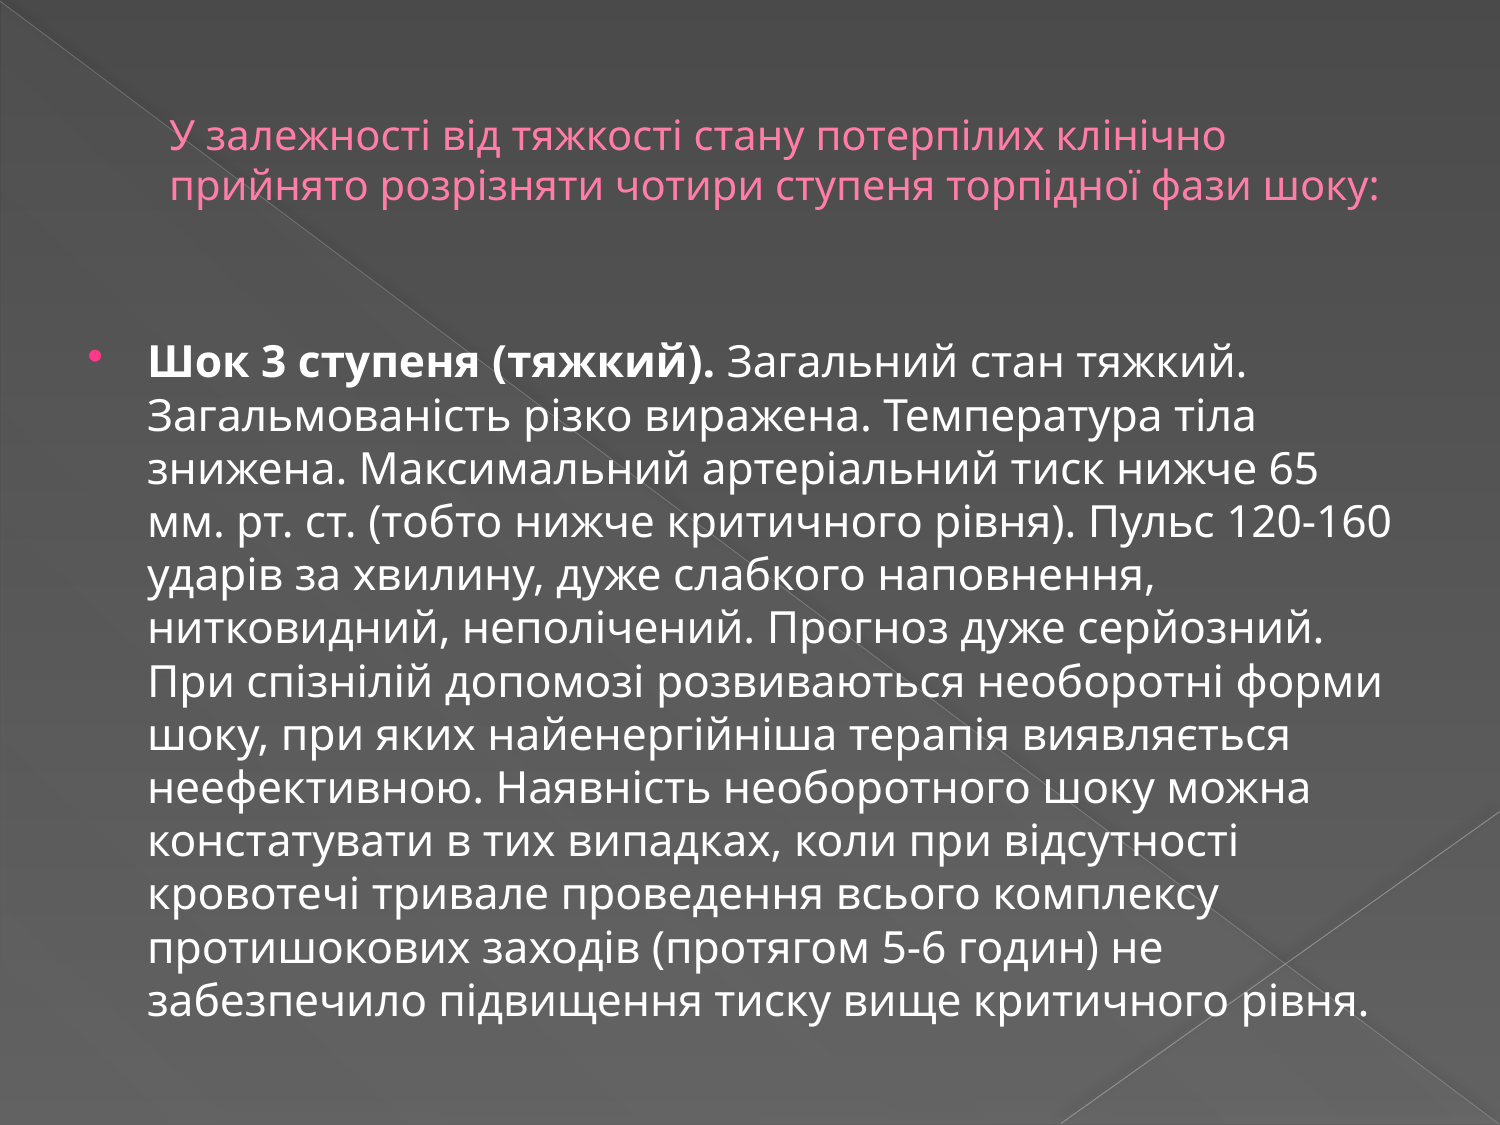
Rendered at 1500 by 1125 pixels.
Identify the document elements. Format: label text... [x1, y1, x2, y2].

list Шок 3 ступеня (тяжкий). Загальний стан тяжкий. Загальмованість різко виражена. Температура тіла знижена. Максимальний артеріальний тиск нижче 65 мм. рт. ст. (тобто нижче критичного рівня). Пульс 120-160 ударів за хвилину, дуже слабкого наповнення, нитковидний, неполічений. Прогноз дуже серйозний. При спізнілій допомозі розвиваються необоротні форми шоку, при яких найенергійніша терапія виявляється неефективною. Наявність необоротного шоку можна констатувати в тих випадках, коли при відсутності кровотечі тривале проведення всього комплексу протишокових заходів (протягом 5-6 годин) не забезпечило підвищення тиску вище критичного рівня. [64, 326, 1415, 1069]
title У залежності від тяжкості стану потерпілих клінічно прийнято розрізняти чотири ступеня торпідної фази шоку: [75, 43, 1425, 274]
